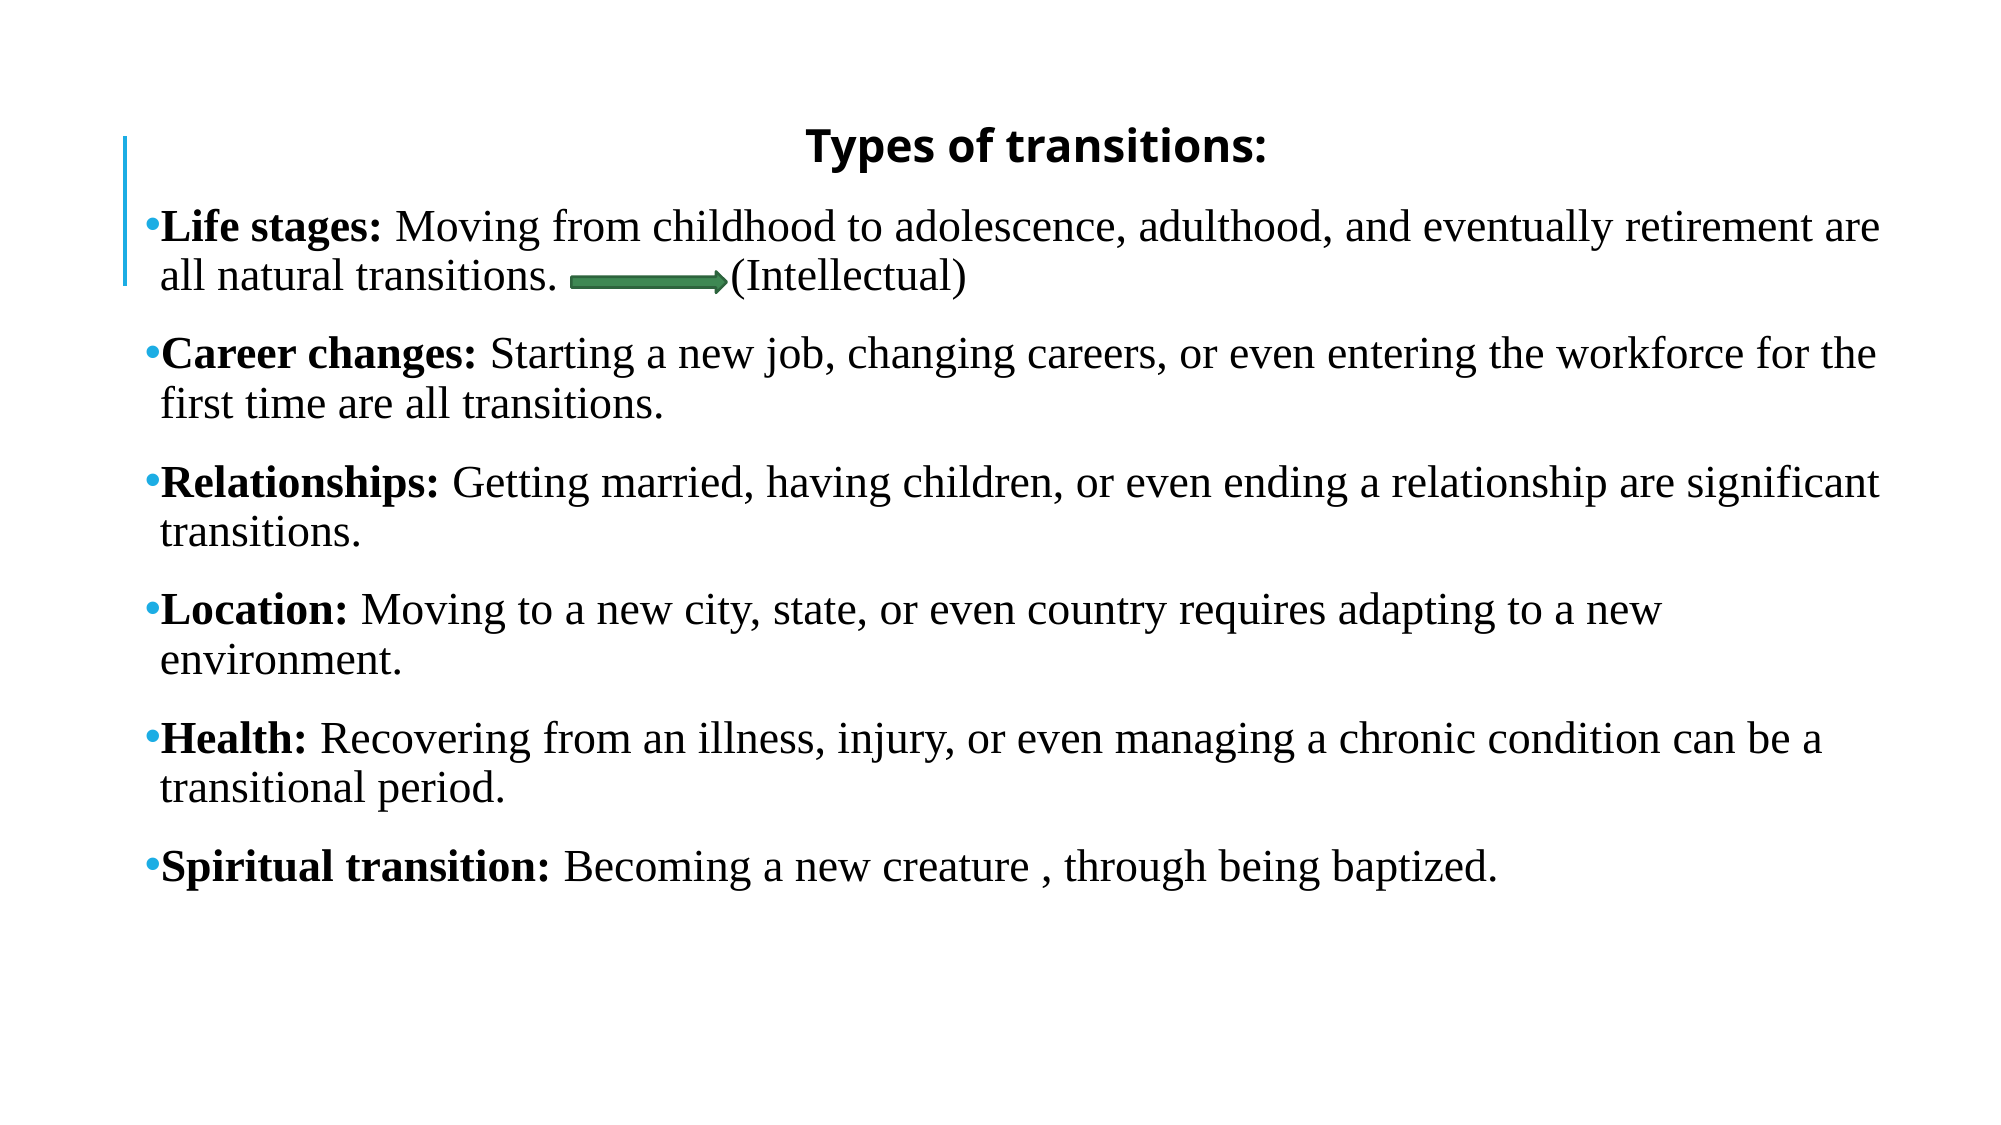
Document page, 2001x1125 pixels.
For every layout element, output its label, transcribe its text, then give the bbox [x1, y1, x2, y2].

list Types of transitions: Life stages: Moving from childhood to adolescence, adulthood, and eventually retirement are all natural transitions. (Intellectual) Career changes: Starting a new job, changing careers, or even entering the workforce for the first time are all transitions. Relationships: Getting married, having children, or even ending a relationship are significant transitions. Location: Moving to a new city, state, or even country requires adapting to a new environment. Health: Recovering from an illness, injury, or even managing a chronic condition can be a transitional period. Spiritual transition: Becoming a new creature , through being baptized. [137, 115, 1920, 1014]
text_box [570, 270, 728, 295]
